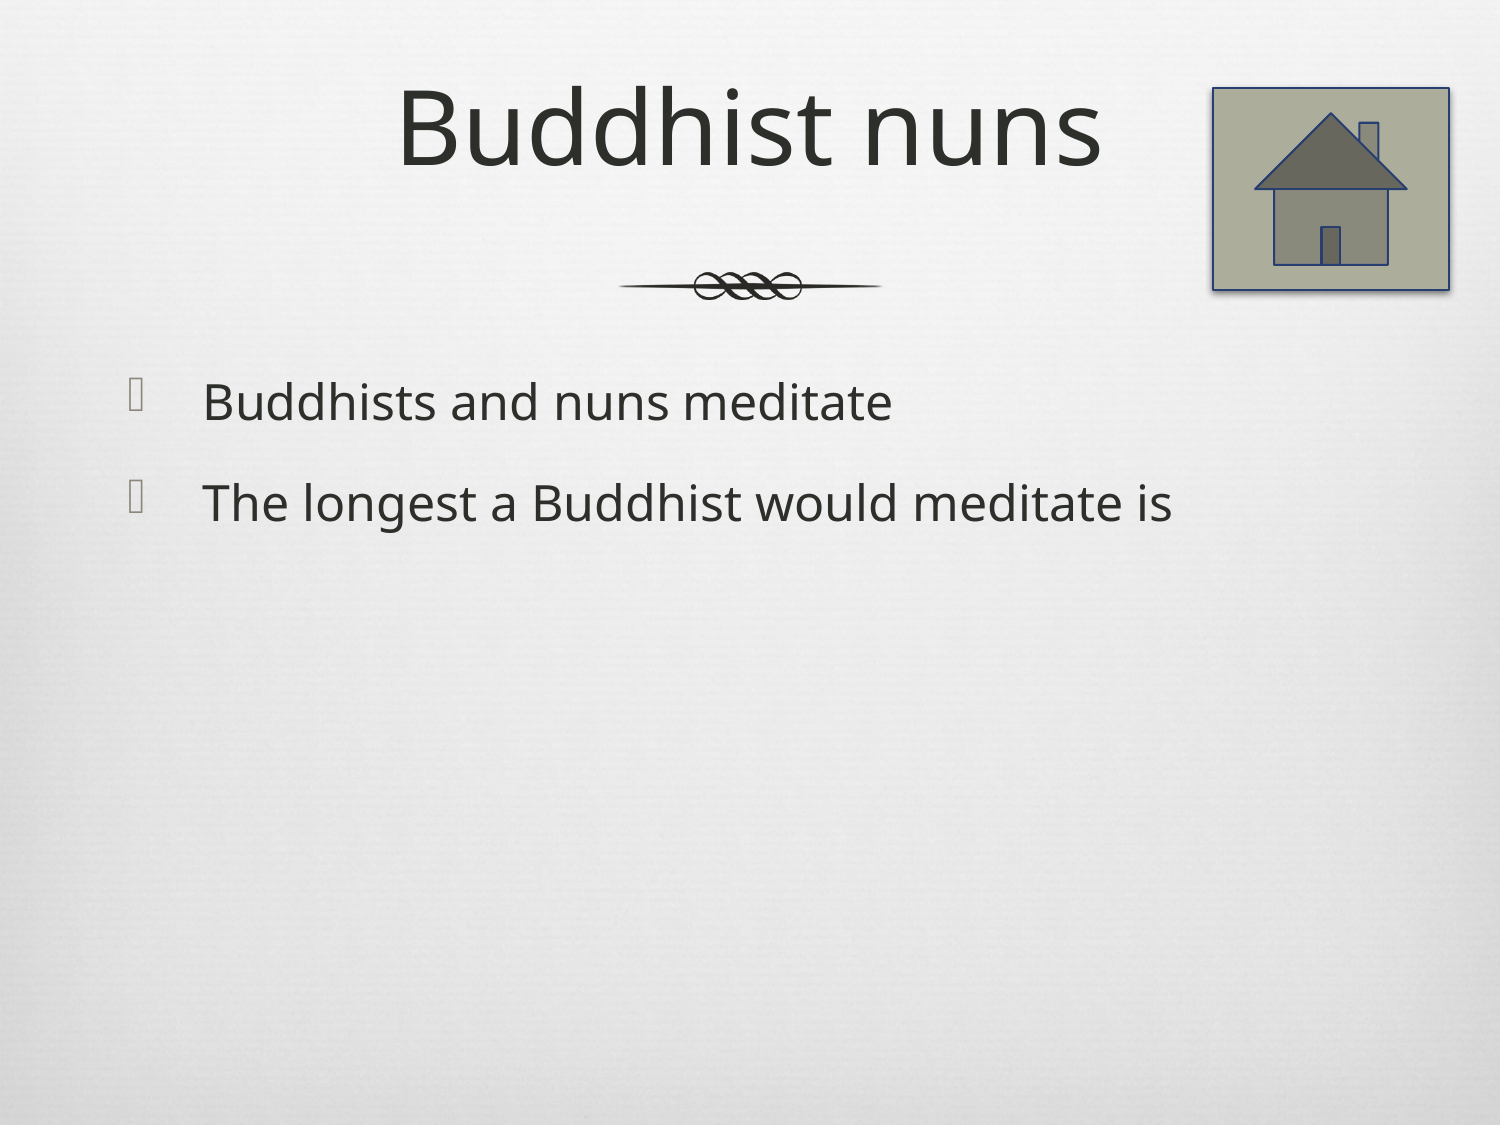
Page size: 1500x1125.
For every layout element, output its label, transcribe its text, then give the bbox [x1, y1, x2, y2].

list Buddhists and nuns meditate The longest a Buddhist would meditate is [112, 362, 1388, 963]
text_box [1212, 87, 1450, 291]
picture [615, 272, 885, 300]
title Buddhist nuns [112, 11, 1388, 236]
